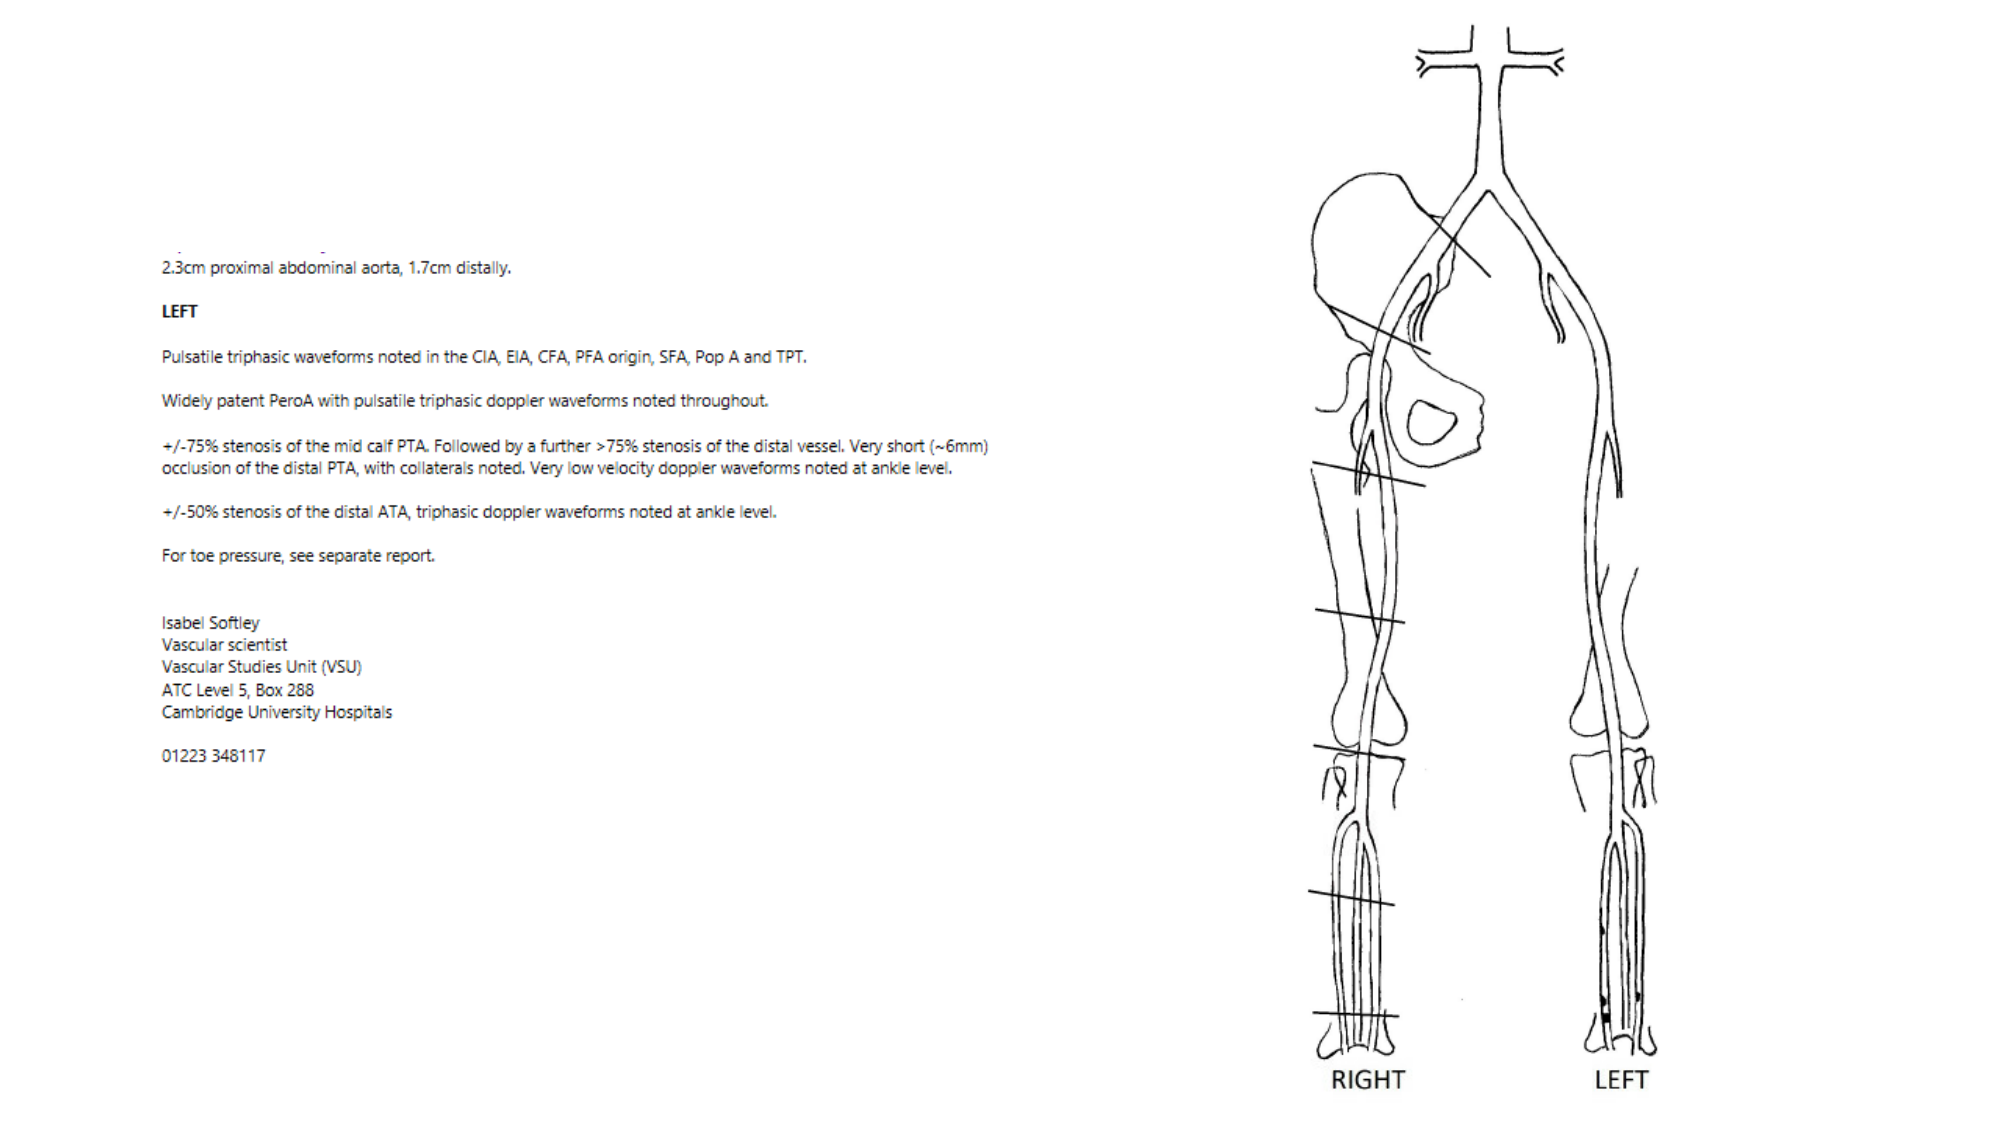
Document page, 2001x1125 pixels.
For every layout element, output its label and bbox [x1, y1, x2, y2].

picture [1297, 17, 1670, 1107]
picture [154, 252, 1011, 770]
